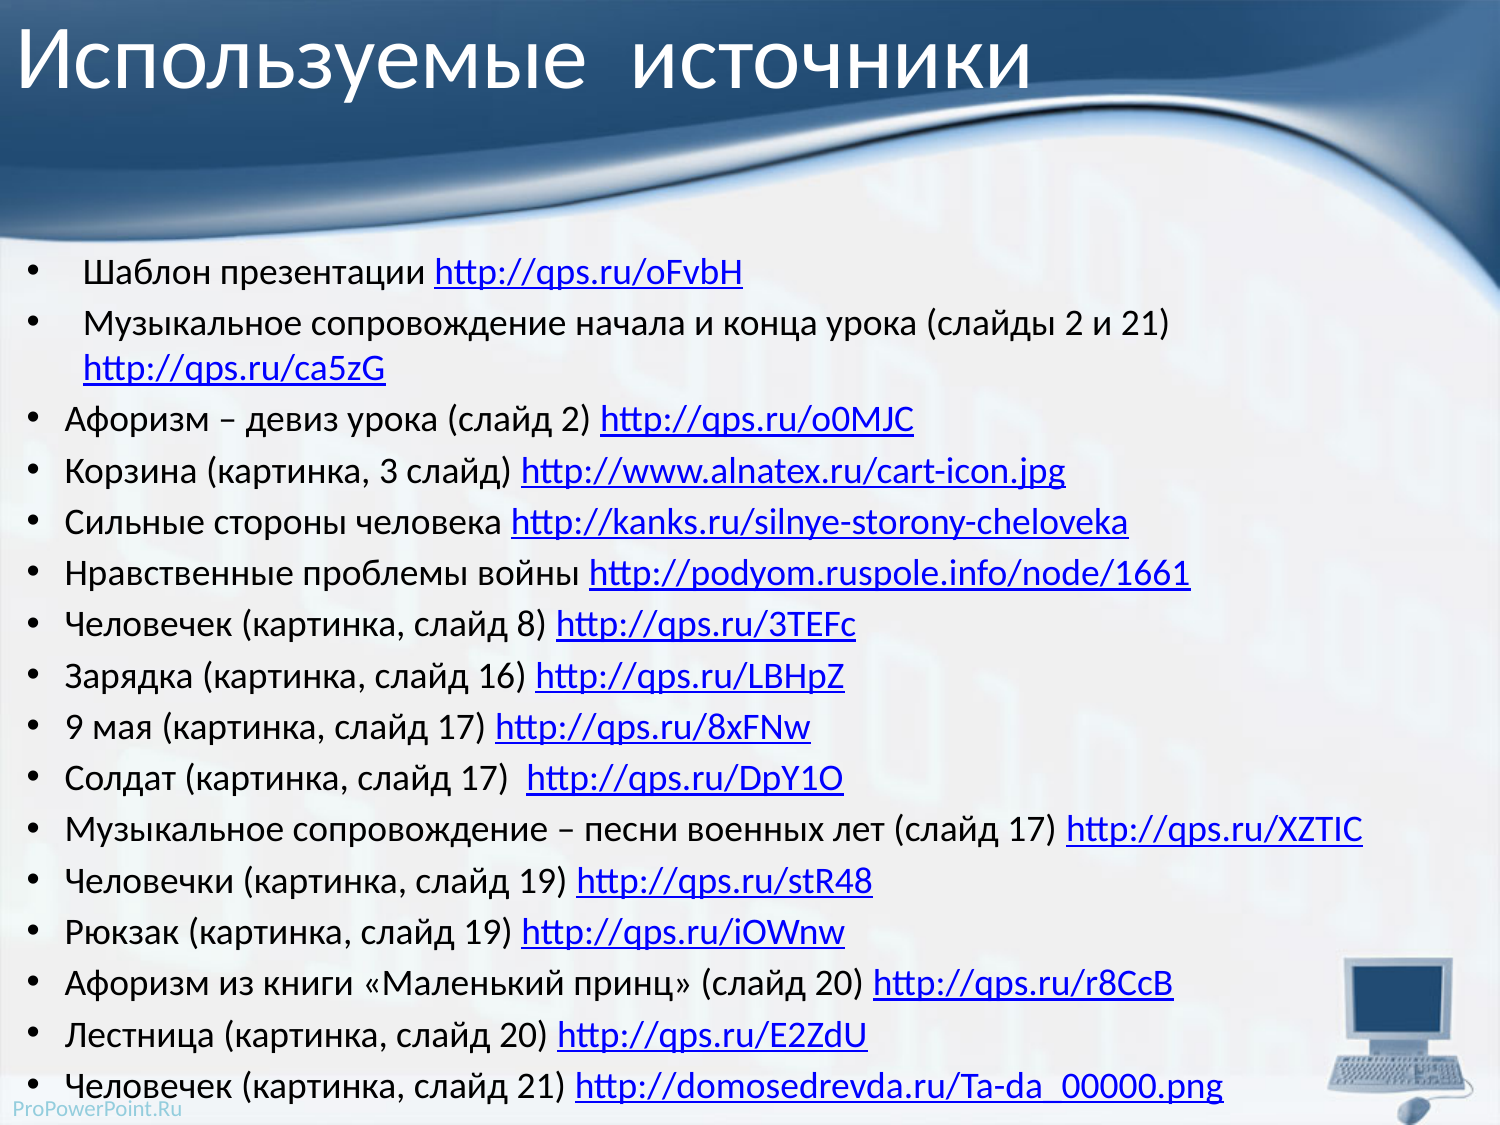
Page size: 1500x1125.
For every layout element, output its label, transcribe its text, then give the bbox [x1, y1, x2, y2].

picture [0, 0, 1500, 1125]
title Используемые источники [0, 0, 1313, 117]
list Шаблон презентации http://qps.ru/oFvbH Музыкальное сопровождение начала и конца урока (слайды 2 и 21) http://qps.ru/ca5zG Афоризм – девиз урока (слайд 2) http://qps.ru/o0MJC Корзина (картинка, 3 слайд) http://www.alnatex.ru/cart-icon.jpg Сильные стороны человека http://kanks.ru/silnye-storony-cheloveka Нравственные проблемы войны http://podyom.ruspole.info/node/1661 Человечек (картинка, слайд 8) http://qps.ru/3TEFc Зарядка (картинка, слайд 16) http://qps.ru/LBHpZ 9 мая (картинка, слайд 17) http://qps.ru/8xFNw Солдат (картинка, слайд 17) http://qps.ru/DpY1O Музыкальное сопровождение – песни военных лет (слайд 17) http://qps.ru/XZTIC Человечки (картинка, слайд 19) http://qps.ru/stR48 Рюкзак (картинка, слайд 19) http://qps.ru/iOWnw Афоризм из книги «Маленький принц» (слайд 20) http://qps.ru/r8CcB Лестница (картинка, слайд 20) http://qps.ru/E2ZdU Человечек (картинка, слайд 21) http://domosedrevda.ru/Ta-da_00000.png [11, 239, 1477, 1125]
